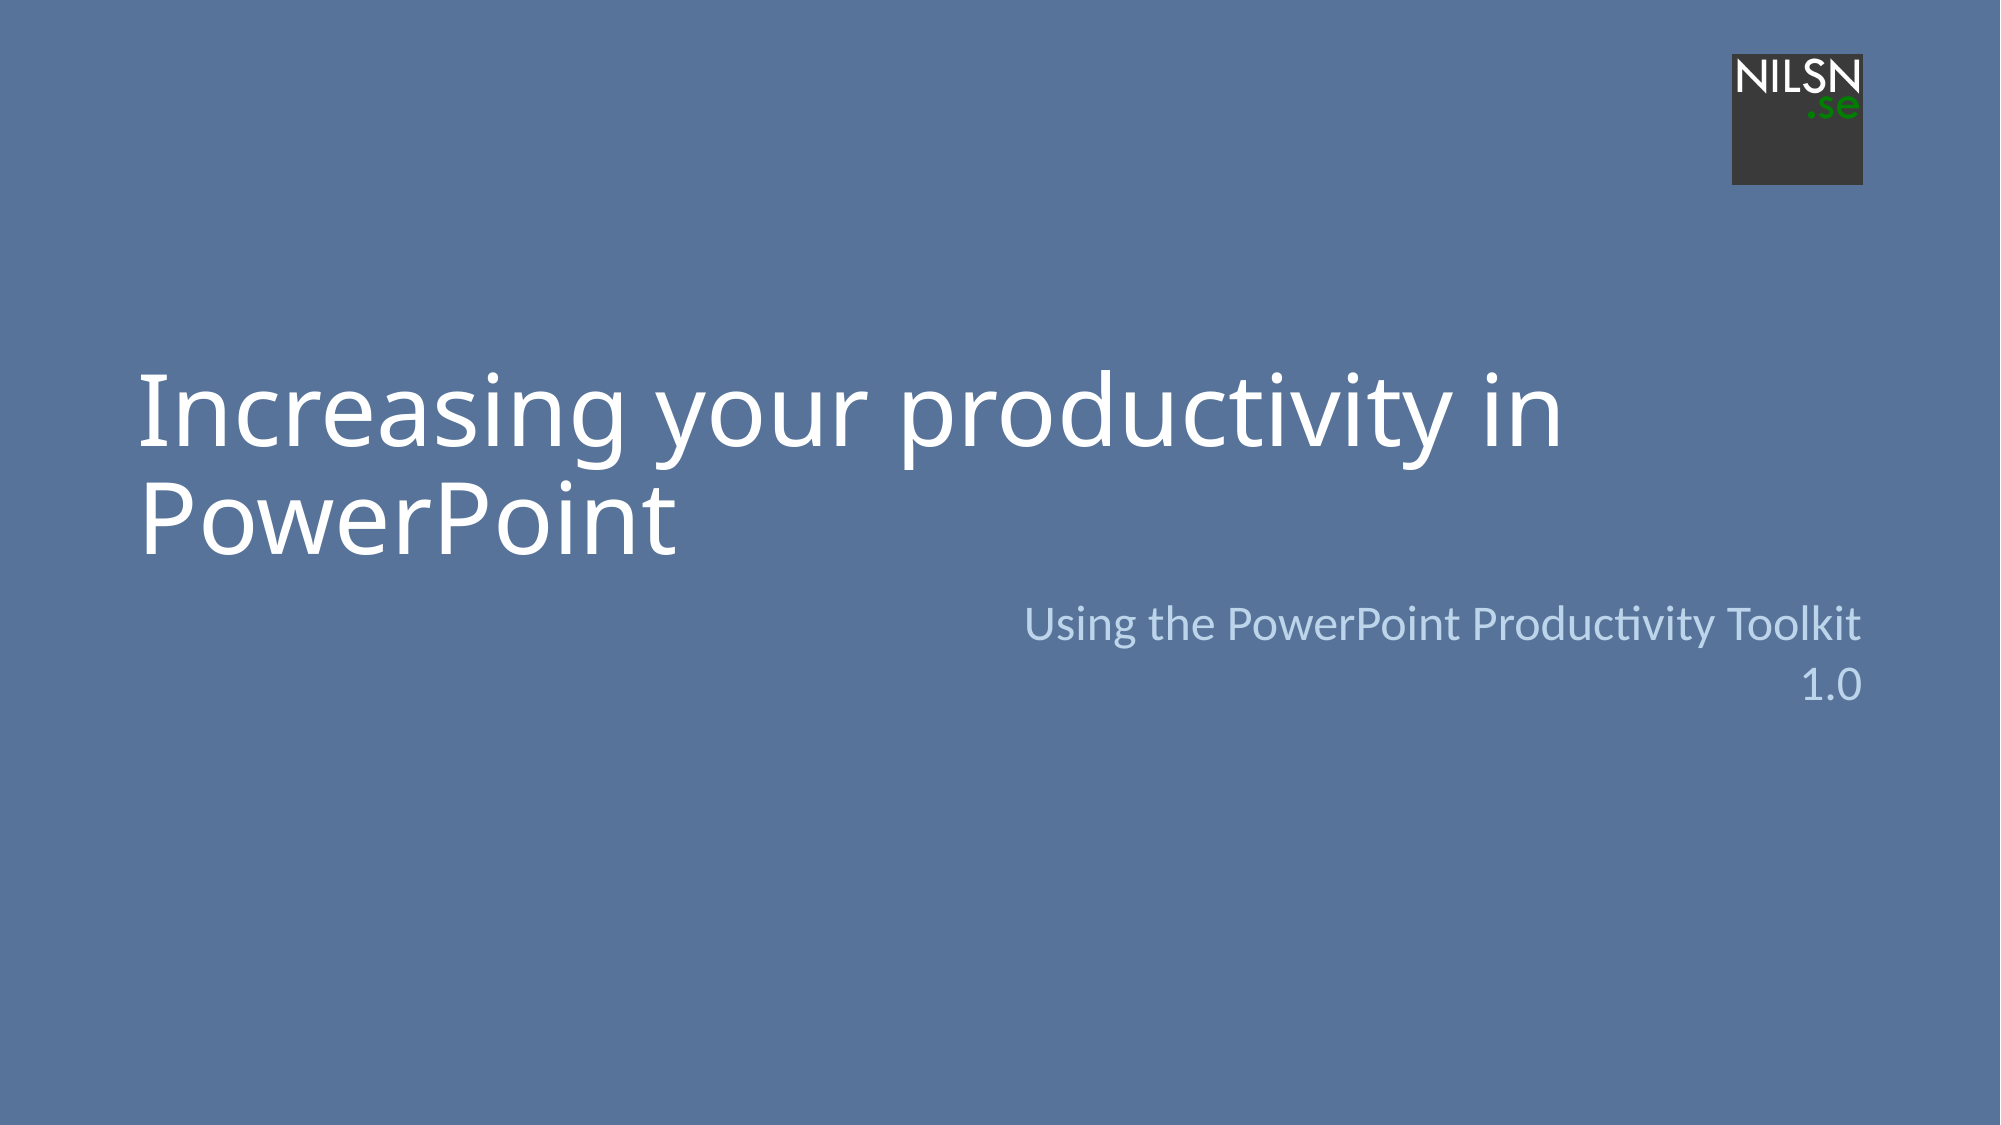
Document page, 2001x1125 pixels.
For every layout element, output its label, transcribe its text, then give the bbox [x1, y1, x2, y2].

subtitle Using the PowerPoint Productivity Toolkit 1.0 [137, 590, 1863, 1012]
title Increasing your productivity in PowerPoint [137, 231, 1863, 576]
picture [1732, 54, 1863, 185]
